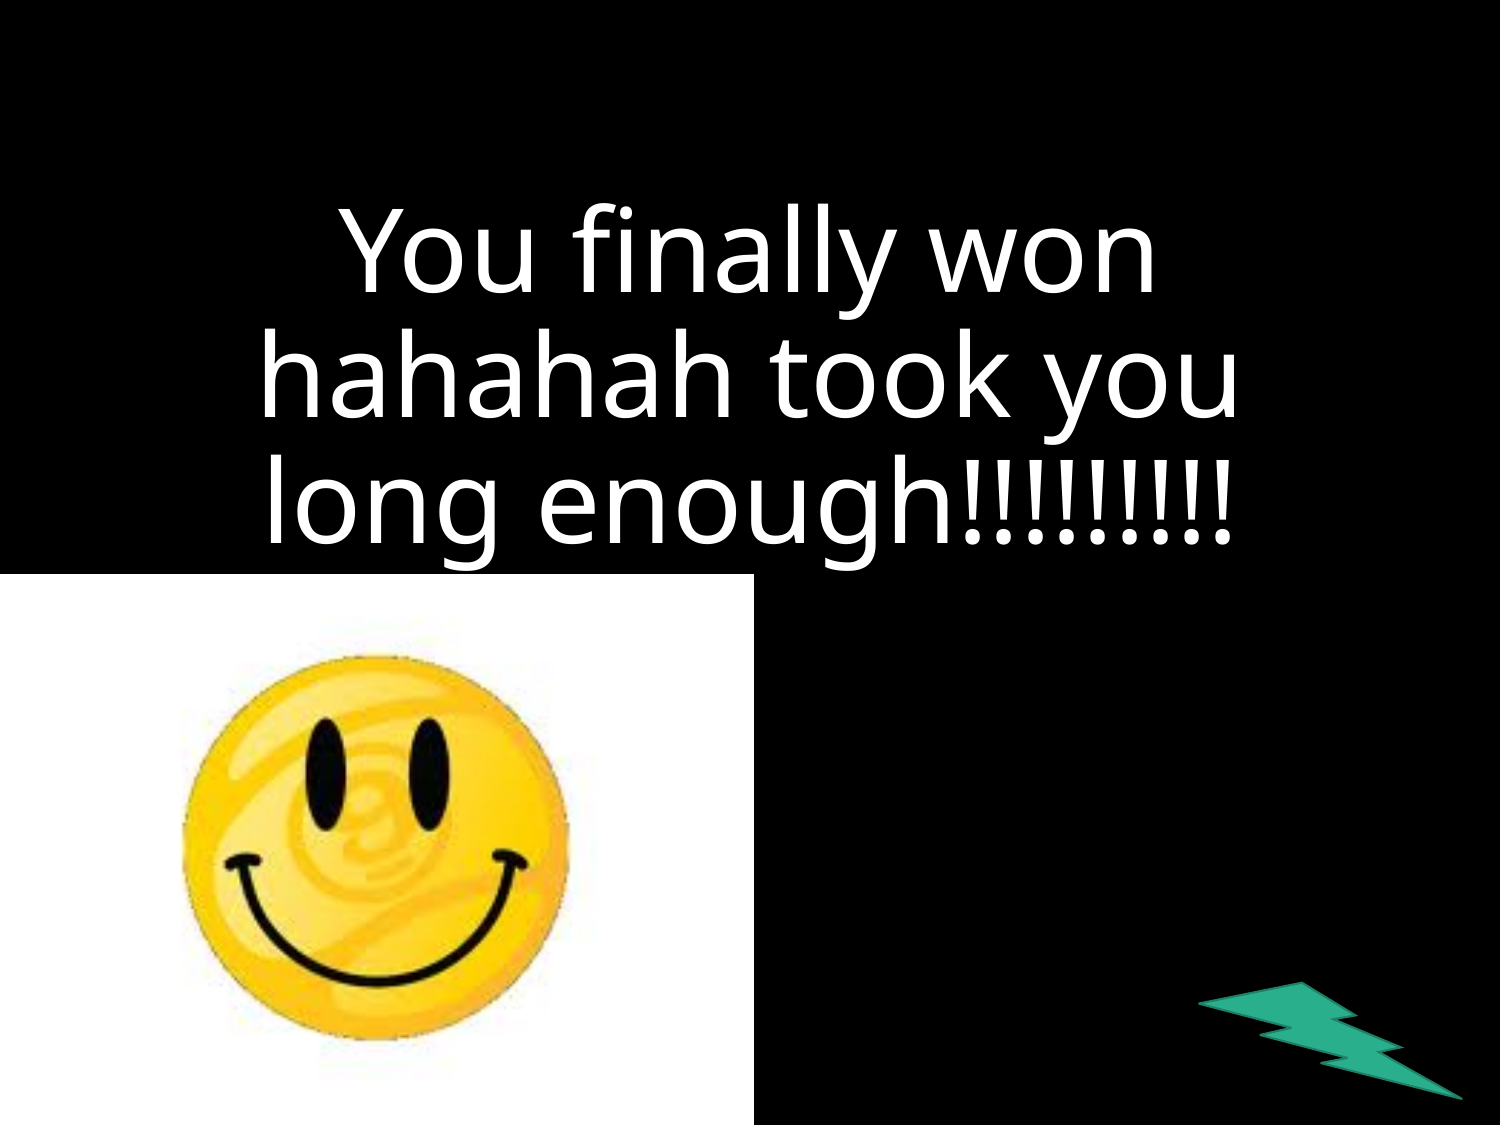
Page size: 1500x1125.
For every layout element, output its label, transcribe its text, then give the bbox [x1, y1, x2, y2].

picture [0, 574, 754, 1125]
title You finally won hahahah took you long enough!!!!!!!!! [112, 184, 1388, 576]
text_box [1198, 981, 1463, 1101]
